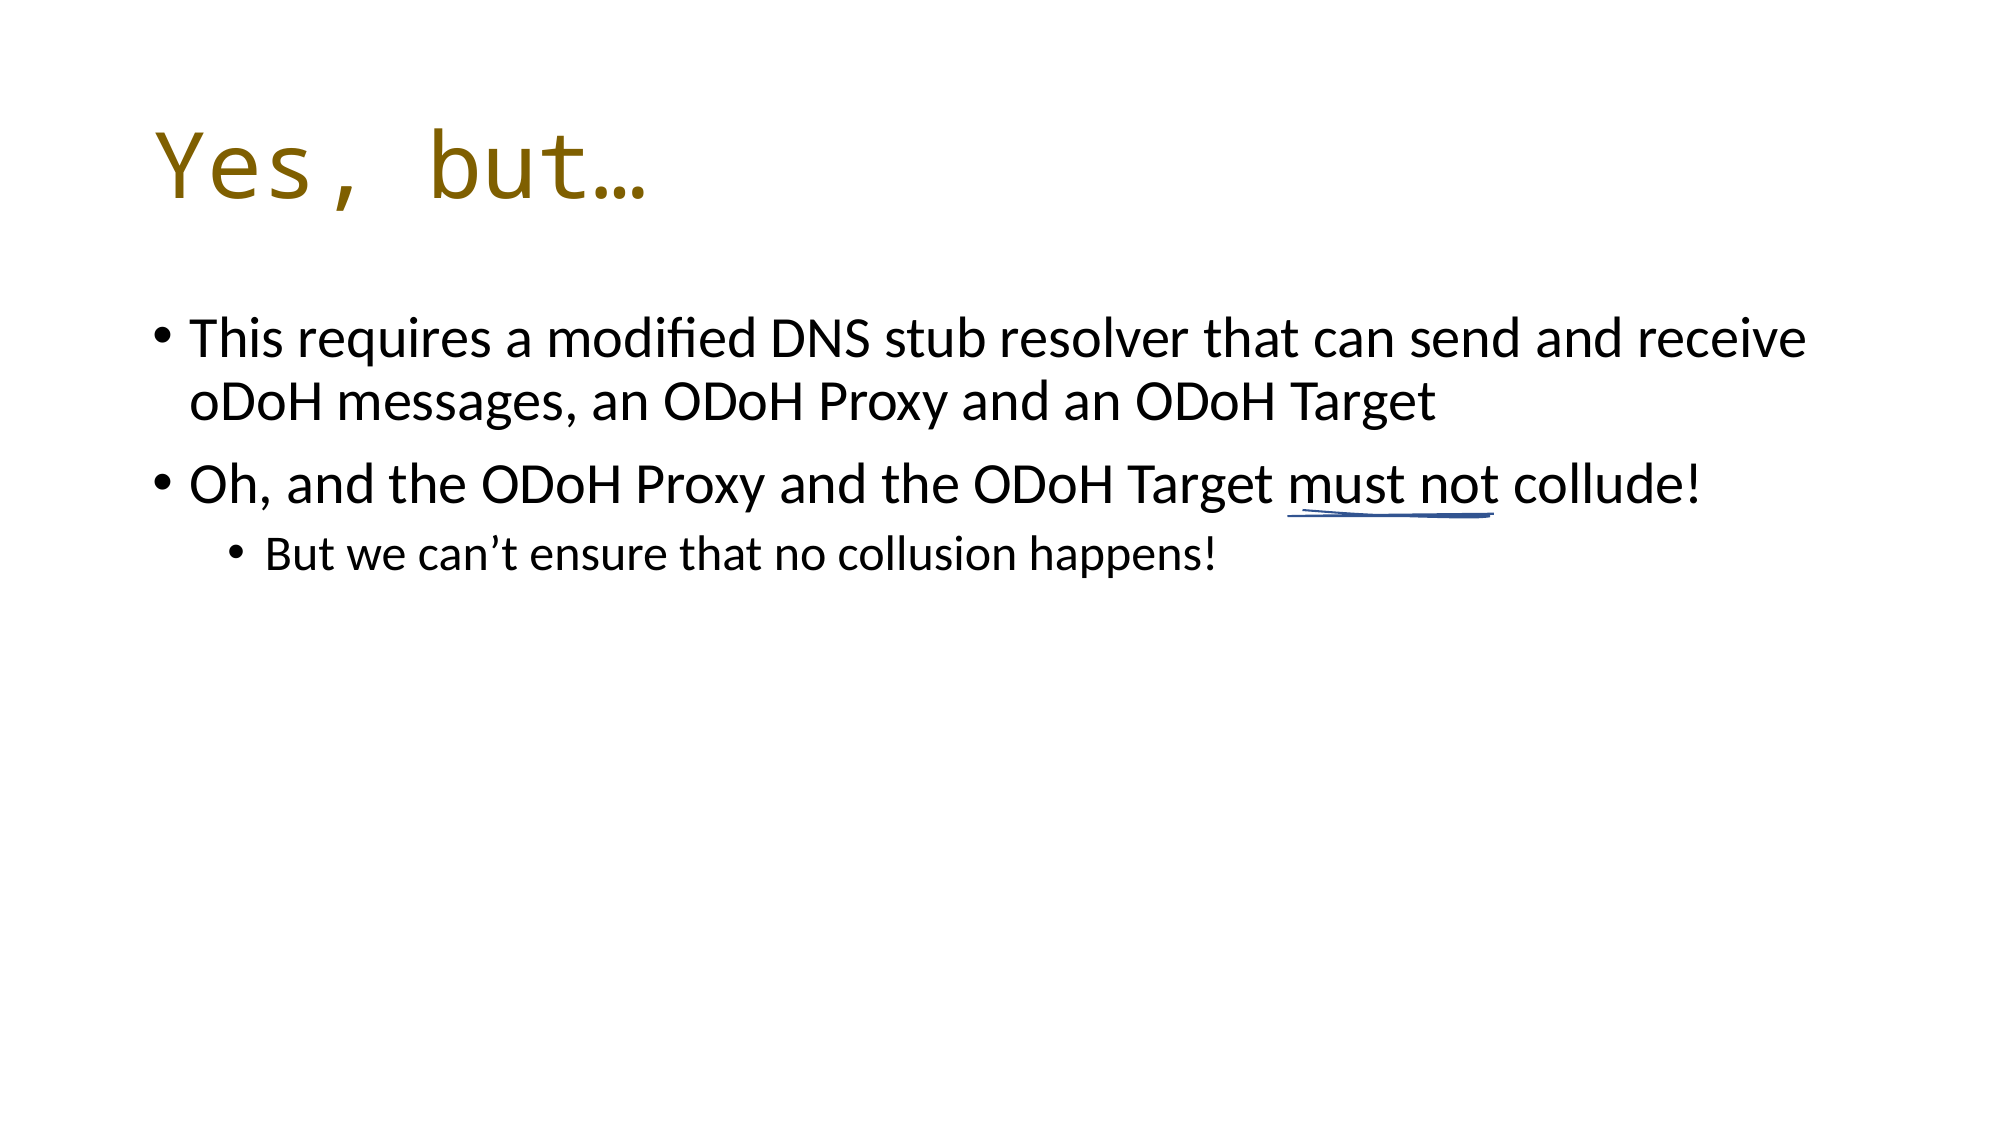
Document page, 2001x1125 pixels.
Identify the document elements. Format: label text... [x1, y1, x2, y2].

text_box [1287, 508, 1494, 519]
list This requires a modified DNS stub resolver that can send and receive oDoH messages, an ODoH Proxy and an ODoH Target Oh, and the ODoH Proxy and the ODoH Target must not collude! But we can’t ensure that no collusion happens! [137, 299, 1863, 1014]
title Yes, but… [137, 59, 1863, 278]
